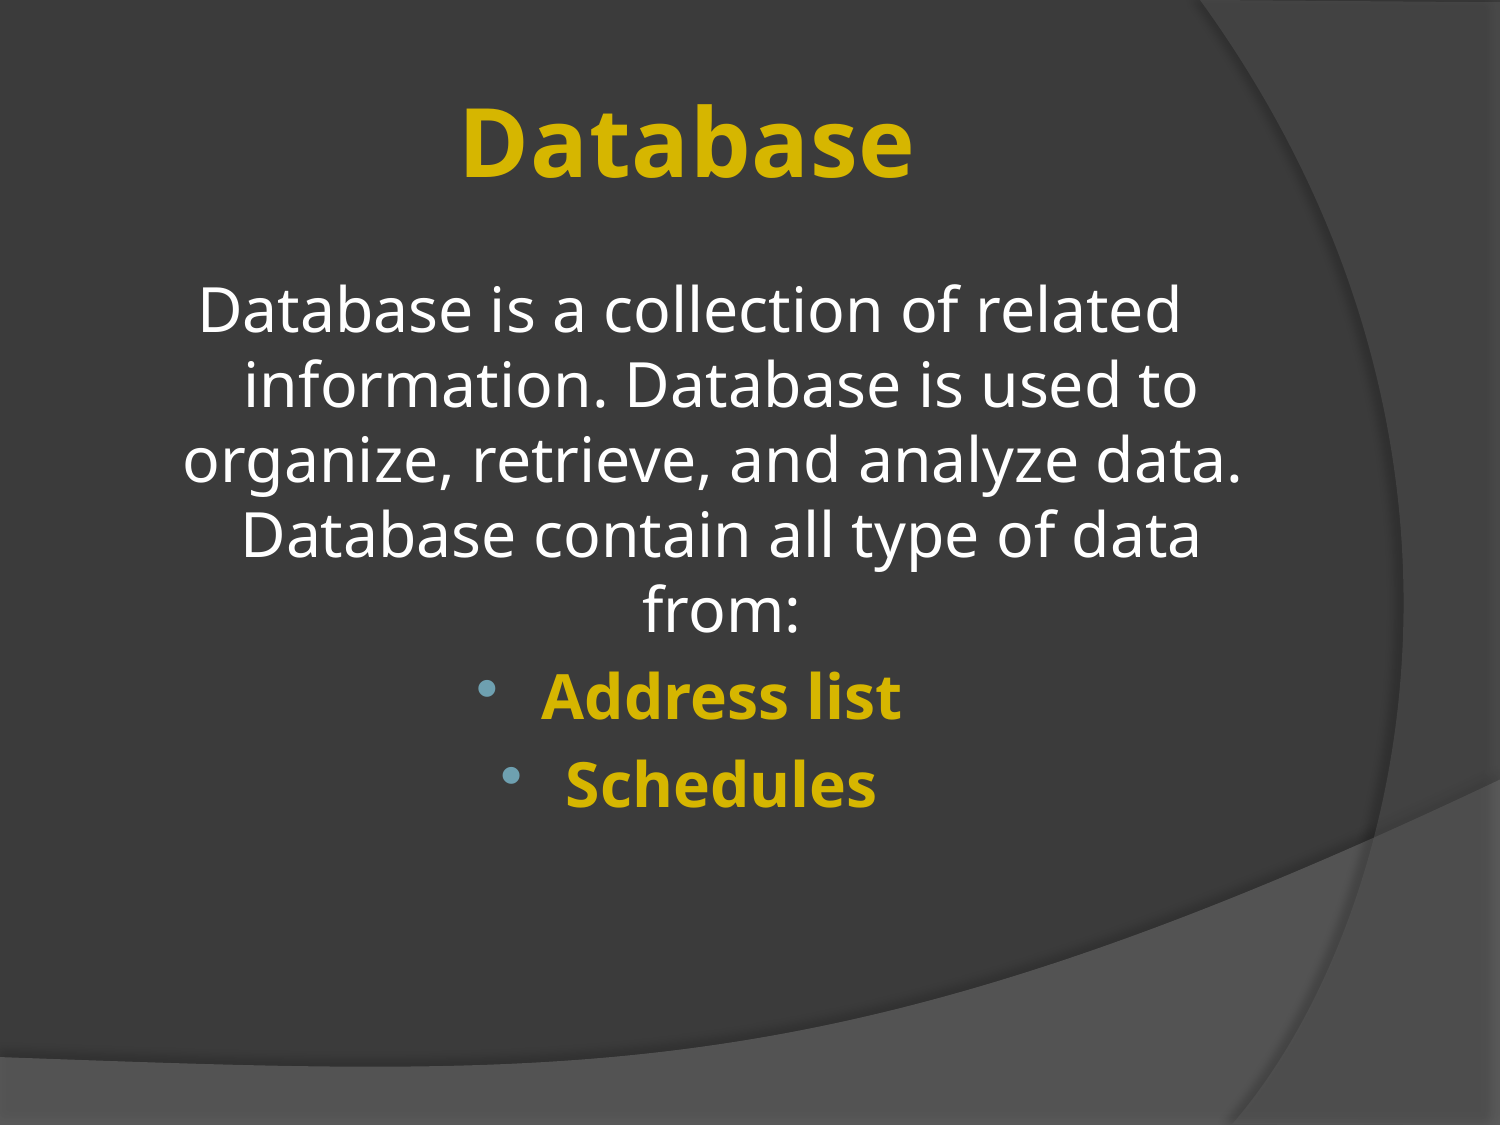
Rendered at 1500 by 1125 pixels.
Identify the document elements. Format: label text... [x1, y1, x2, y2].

title Database [75, 45, 1300, 233]
list Database is a collection of related information. Database is used to organize, retrieve, and analyze data. Database contain all type of data from: Address list Schedules [75, 262, 1300, 1005]
